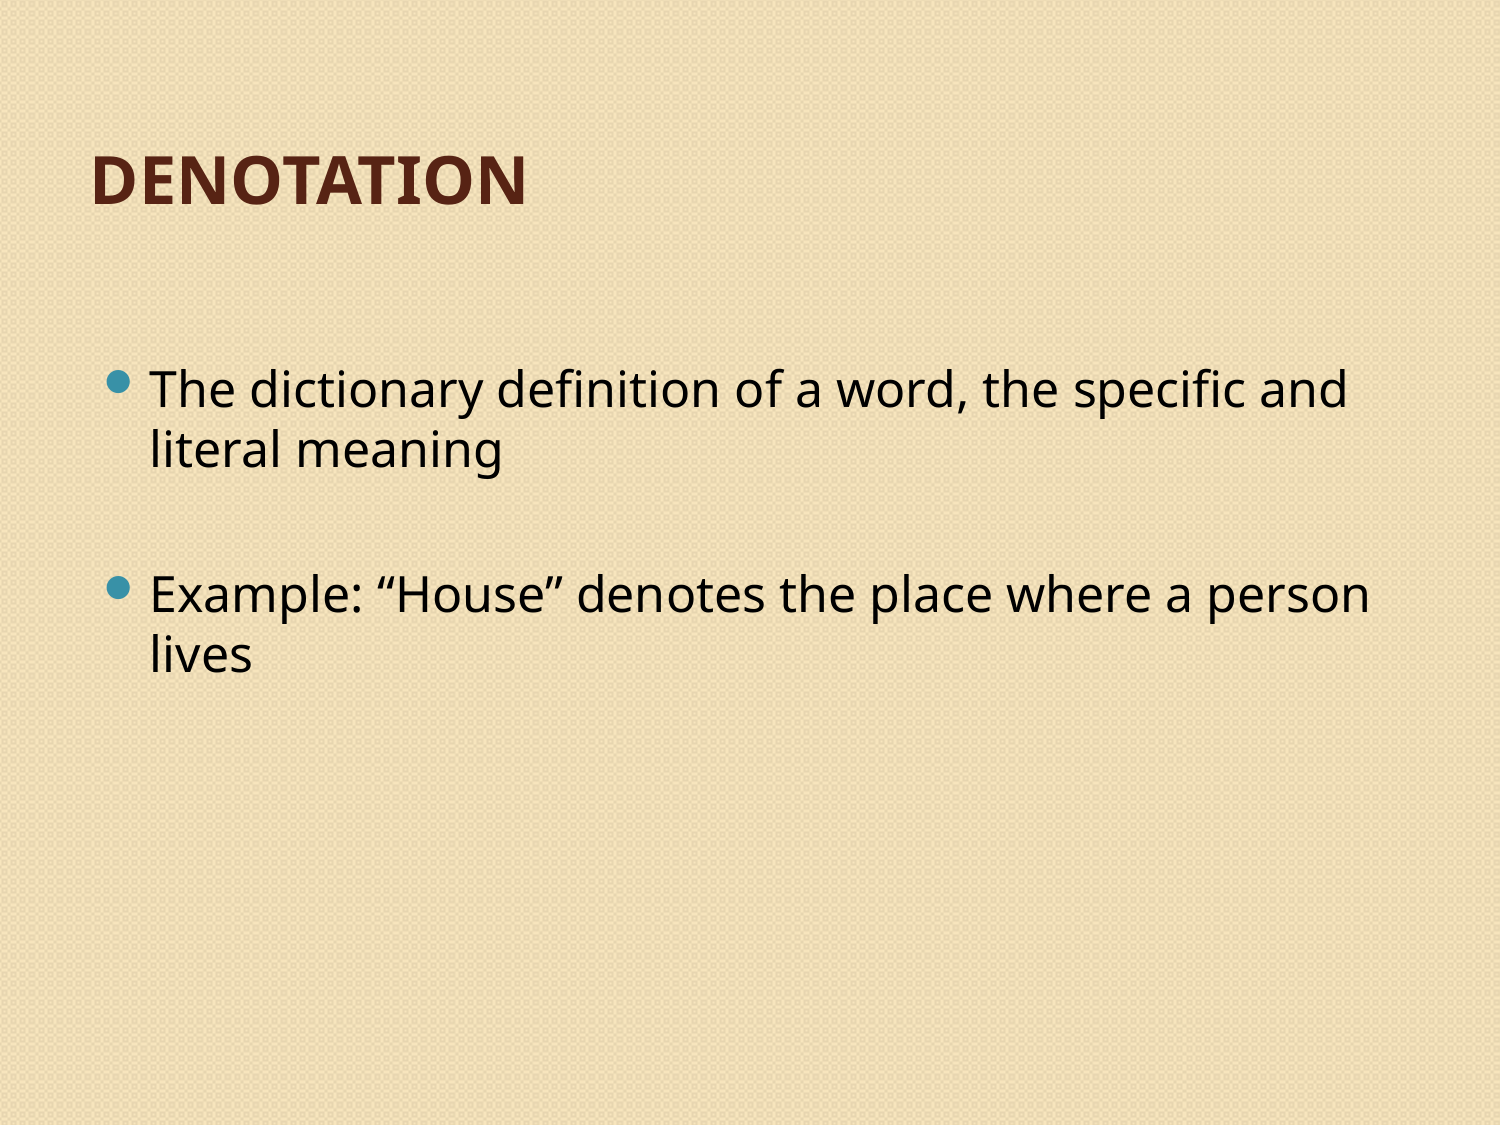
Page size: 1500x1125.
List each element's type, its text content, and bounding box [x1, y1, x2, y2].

title Denotation [75, 35, 675, 225]
list The dictionary definition of a word, the specific and literal meaning Example: “House” denotes the place where a person lives [75, 350, 1413, 1005]
